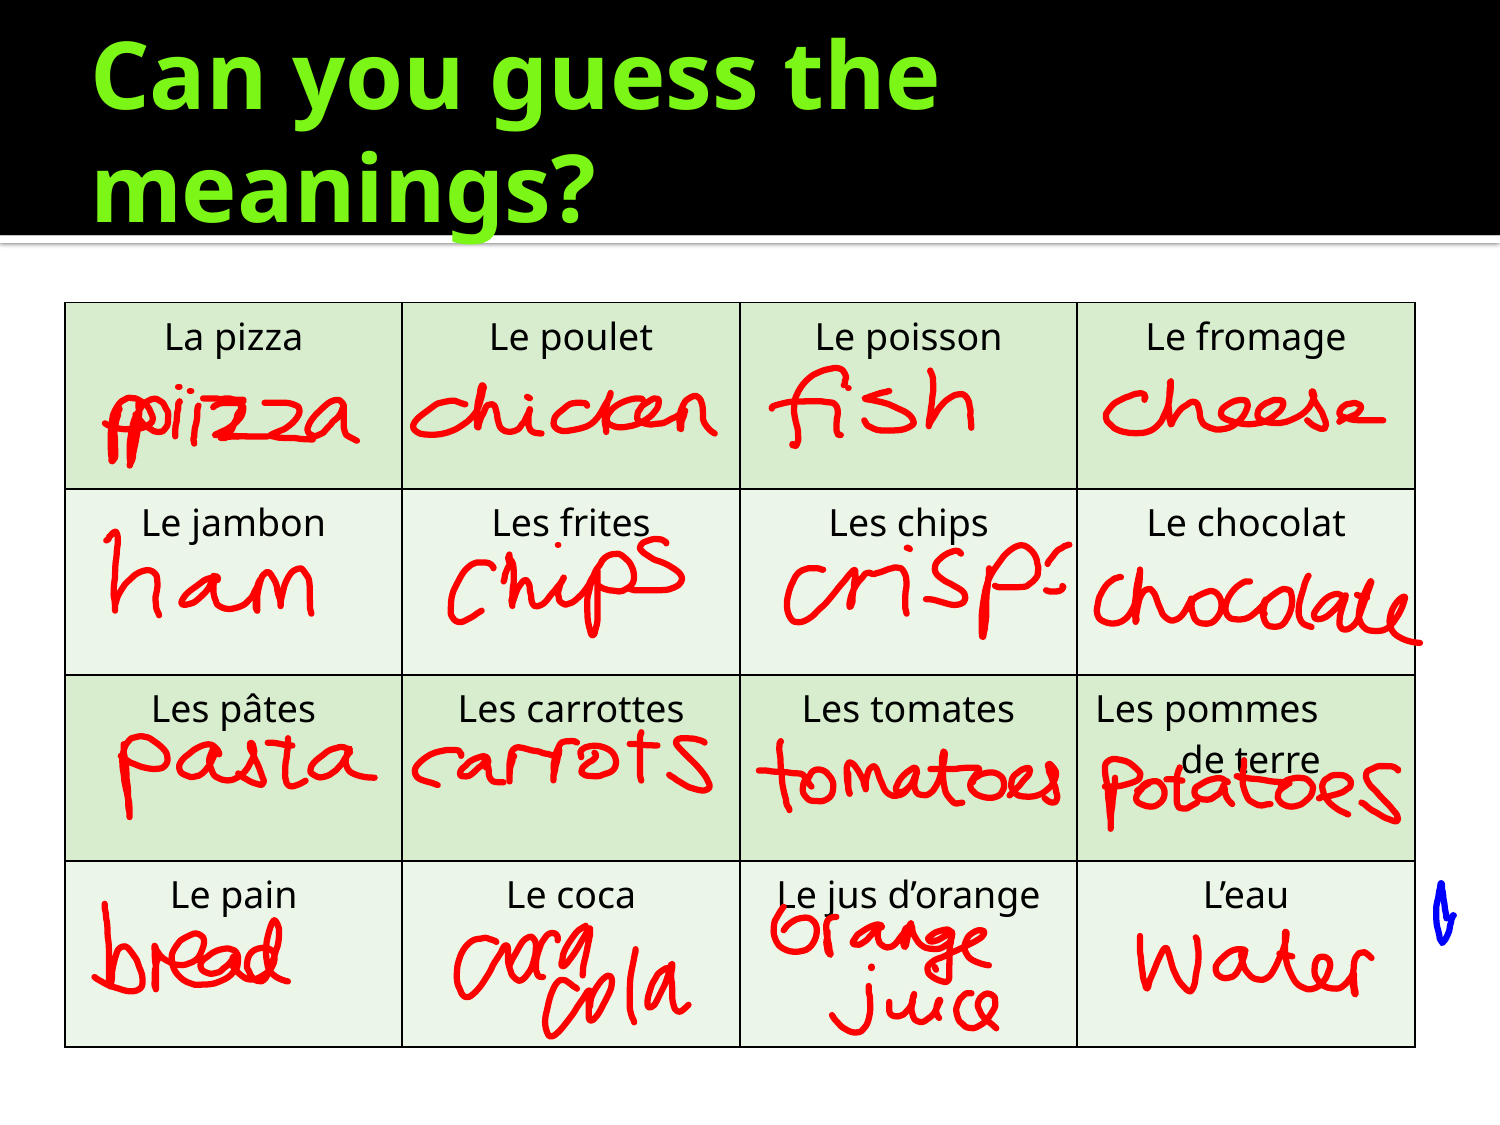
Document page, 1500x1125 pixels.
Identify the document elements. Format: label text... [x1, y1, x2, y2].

text_box [1313, 593, 1421, 644]
text_box [781, 778, 790, 811]
text_box [178, 742, 265, 786]
text_box [1193, 777, 1233, 805]
text_box [758, 768, 834, 802]
text_box [1298, 575, 1313, 628]
text_box [1104, 758, 1141, 830]
text_box [284, 746, 307, 787]
text_box [925, 550, 966, 606]
text_box [553, 740, 578, 771]
text_box [1105, 380, 1327, 434]
text_box [450, 561, 494, 623]
text_box [509, 746, 556, 782]
text_box [794, 418, 811, 446]
text_box [852, 922, 990, 983]
text_box [214, 427, 230, 436]
table_cell Le jambon [66, 490, 401, 674]
text_box [202, 397, 244, 439]
text_box [844, 384, 853, 392]
text_box [941, 750, 946, 768]
text_box [1135, 780, 1166, 808]
text_box [1360, 765, 1399, 822]
text_box [456, 936, 537, 998]
text_box [145, 398, 169, 433]
text_box [825, 916, 837, 956]
table_cell L’eau [1078, 862, 1414, 1046]
text_box [831, 985, 871, 1033]
text_box [553, 392, 612, 433]
text_box [535, 932, 559, 978]
text_box [786, 566, 908, 623]
text_box [1096, 568, 1223, 625]
text_box [560, 925, 591, 976]
text_box [412, 384, 543, 436]
text_box [180, 567, 312, 615]
text_box [771, 400, 842, 436]
text_box [778, 740, 785, 771]
text_box [94, 903, 144, 992]
table_header Le poulet [403, 303, 739, 488]
table_cell Le coca [403, 862, 739, 1046]
text_box [553, 541, 563, 549]
text_box [606, 395, 716, 434]
text_box [1318, 774, 1352, 815]
table_cell Les pommes de terre [1078, 676, 1414, 860]
table_cell Le pain [66, 862, 401, 1046]
text_box [955, 992, 997, 1029]
text_box [1139, 935, 1200, 992]
text_box [1009, 763, 1058, 804]
text_box [414, 749, 462, 786]
text_box [1338, 402, 1384, 423]
text_box [579, 745, 617, 777]
text_box [1224, 580, 1293, 628]
title Can you guess the meanings? [75, 25, 1425, 231]
text_box [544, 975, 613, 1037]
text_box [888, 993, 941, 1023]
table_cell Les pâtes [66, 676, 401, 860]
text_box [1215, 931, 1372, 995]
text_box [233, 404, 269, 437]
text_box [1363, 580, 1372, 596]
text_box [863, 390, 915, 432]
text_box [629, 538, 683, 591]
text_box [846, 761, 963, 805]
text_box [120, 735, 169, 818]
text_box [668, 737, 711, 792]
text_box [129, 430, 139, 467]
text_box [105, 531, 160, 616]
text_box [794, 367, 847, 401]
text_box [1176, 766, 1198, 810]
table_header Le poisson [741, 303, 1076, 488]
table_cell Le chocolat [1078, 490, 1414, 674]
text_box [629, 948, 637, 1023]
table_header Le fromage [1078, 303, 1414, 488]
text_box [646, 963, 689, 1013]
table_cell Les carrottes [403, 676, 739, 860]
text_box [981, 544, 1039, 638]
text_box [104, 397, 154, 462]
text_box [1242, 759, 1255, 778]
table_header La pizza [66, 303, 401, 488]
text_box [1435, 882, 1455, 944]
table_cell Le jus d’orange [741, 862, 1076, 1046]
text_box [1045, 585, 1064, 593]
text_box [503, 553, 635, 636]
text_box [928, 369, 972, 429]
text_box [1047, 544, 1070, 565]
text_box [788, 440, 797, 448]
text_box [1242, 779, 1271, 806]
text_box [773, 906, 818, 953]
text_box [263, 402, 314, 441]
text_box [174, 400, 181, 437]
text_box [1236, 775, 1314, 808]
table_cell Les frites [403, 490, 739, 674]
text_box [154, 919, 289, 990]
table_cell Les chips [741, 490, 1076, 674]
text_box [192, 405, 200, 445]
text_box [309, 746, 376, 779]
table_cell Les tomates [741, 676, 1076, 860]
text_box [459, 755, 505, 783]
text_box [929, 767, 1005, 799]
text_box [306, 399, 358, 442]
